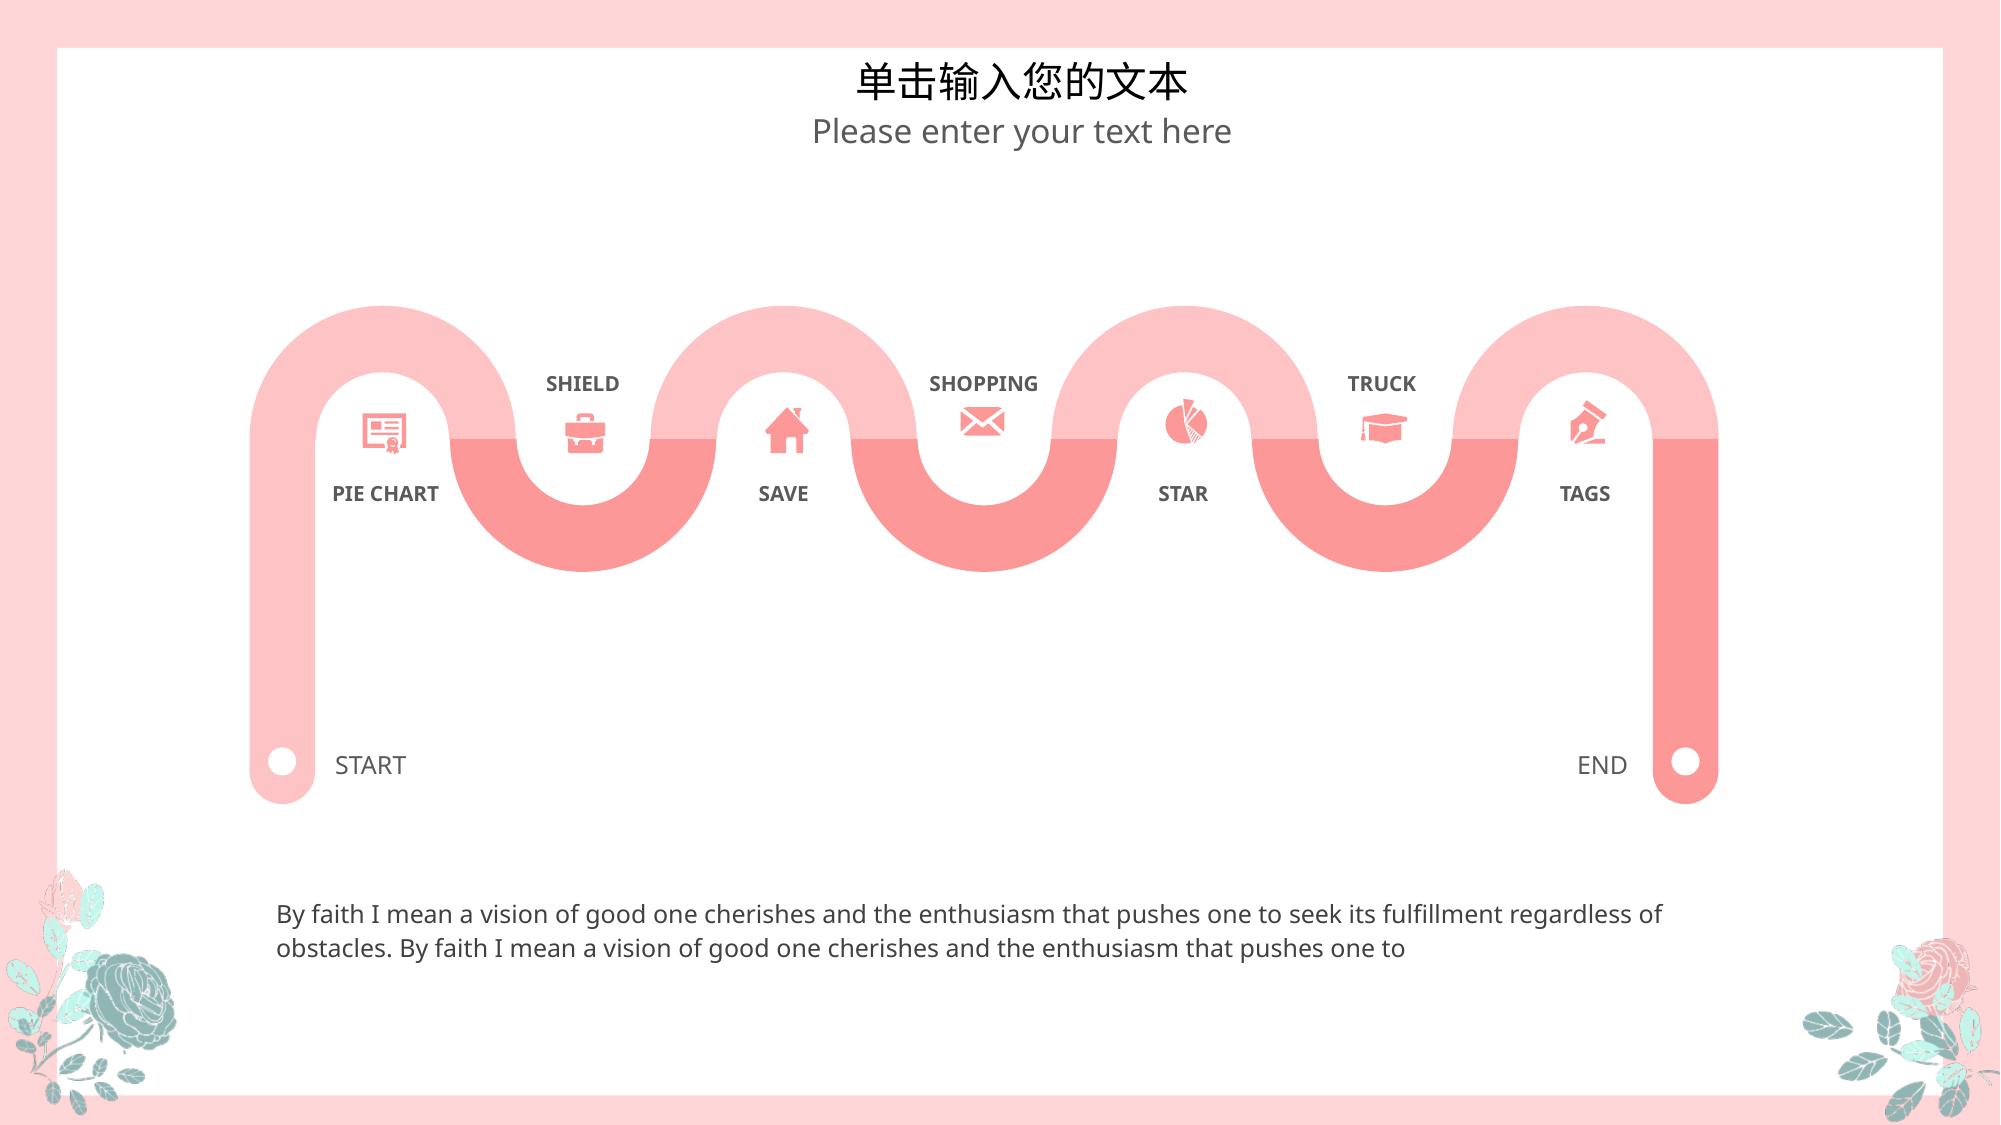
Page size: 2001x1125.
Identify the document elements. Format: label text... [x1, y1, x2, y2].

text_box [649, 304, 918, 440]
text_box [248, 304, 517, 440]
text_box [1652, 438, 1719, 805]
text_box [565, 422, 606, 454]
text_box SAVE [743, 473, 824, 513]
text_box TAGS [1544, 473, 1626, 513]
text_box [765, 407, 809, 454]
text_box [1165, 399, 1208, 444]
text_box [849, 437, 1119, 573]
text_box START [320, 742, 422, 787]
text_box PIE CHART [317, 473, 454, 513]
text_box [991, 411, 1005, 432]
text_box [1050, 304, 1319, 440]
text_box SHOPPING [914, 363, 1054, 403]
text_box TRUCK [1332, 363, 1431, 403]
text_box [576, 413, 594, 421]
text_box [362, 413, 407, 448]
picture [0, 832, 242, 1121]
text_box [1570, 400, 1607, 444]
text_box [249, 438, 316, 805]
text_box [1451, 304, 1720, 440]
picture [1742, 934, 2001, 1122]
text_box By faith I mean a vision of good one cherishes and the enthusiasm that pushes one to seek its fulfillment regardless of obstacles. By faith I mean a vision of good one cherishes and the enthusiasm that pushes one to [261, 888, 1681, 970]
text_box END [1562, 742, 1644, 787]
text_box [385, 437, 400, 455]
text_box [963, 407, 1003, 423]
text_box [1250, 437, 1520, 573]
text_box [960, 411, 974, 432]
text_box SHIELD [531, 363, 635, 403]
text_box [1360, 413, 1407, 444]
text_box STAR [1143, 473, 1224, 513]
text_box [448, 437, 718, 573]
text_box [963, 423, 1002, 436]
